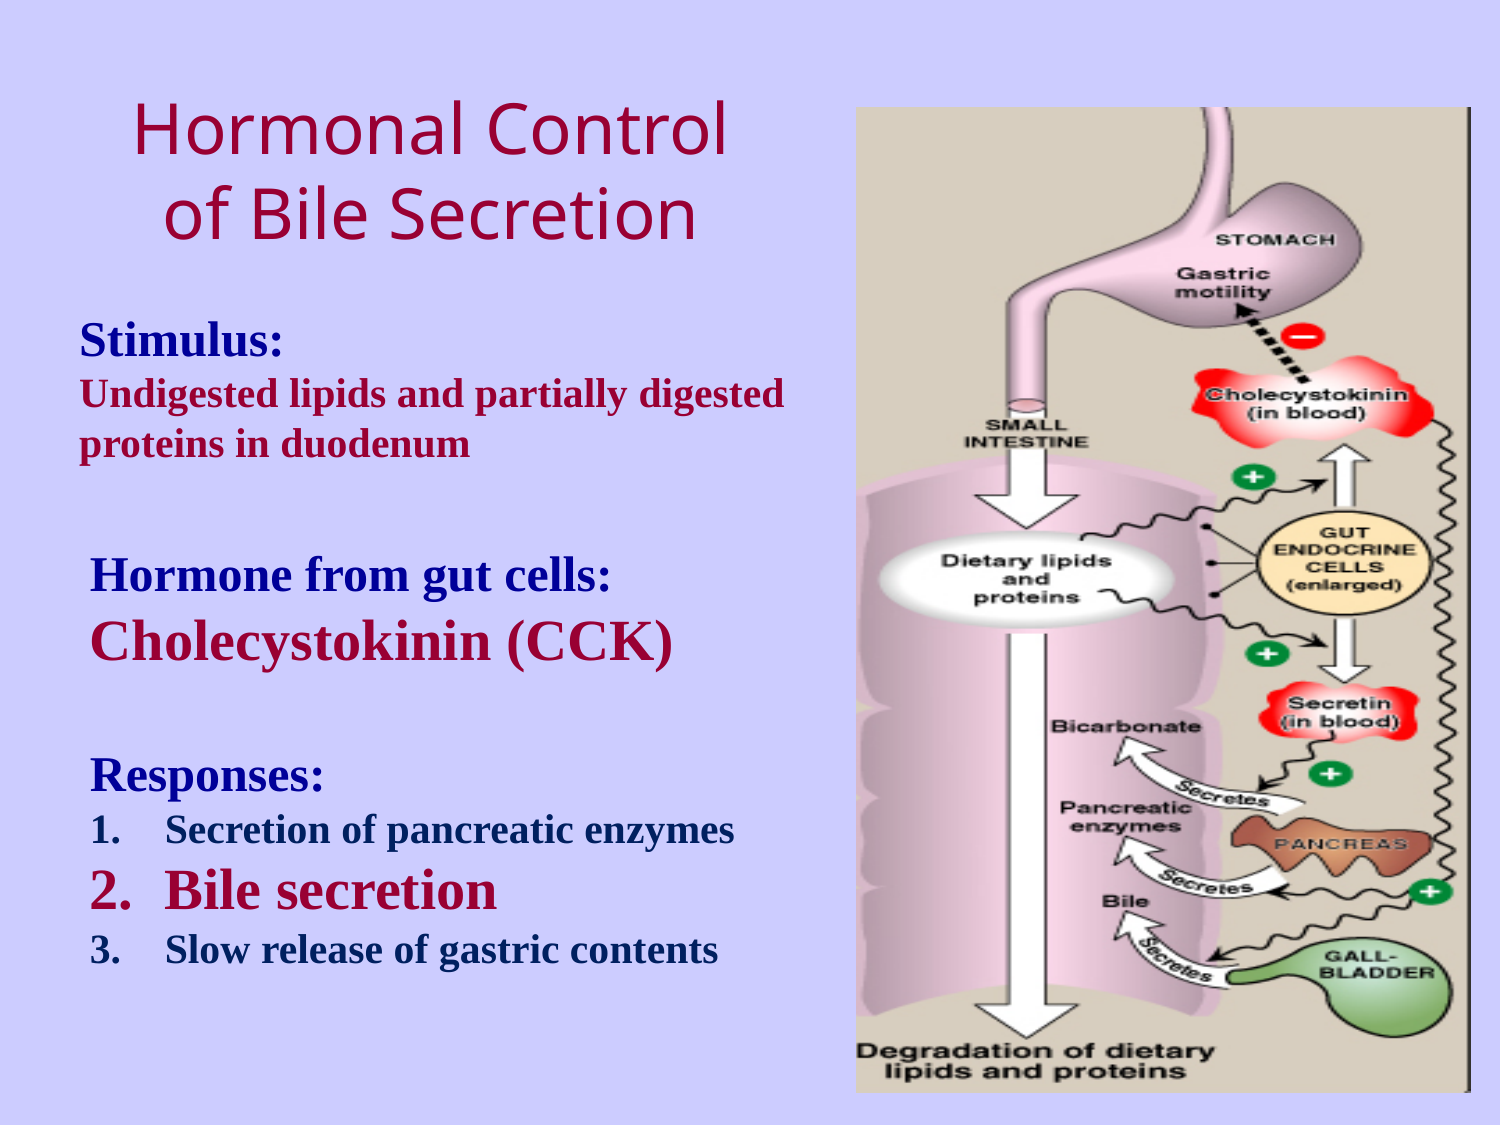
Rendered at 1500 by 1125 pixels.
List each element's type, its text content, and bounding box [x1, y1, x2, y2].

picture [855, 107, 1471, 1094]
text_box Hormone from gut cells: Cholecystokinin (CCK) Responses: Secretion of pancreatic enzymes Bile secretion Slow release of gastric contents [75, 534, 850, 980]
text_box Stimulus: Undigested lipids and partially digested proteins in duodenum [64, 298, 811, 474]
title Hormonal Control of Bile Secretion [87, 74, 776, 263]
